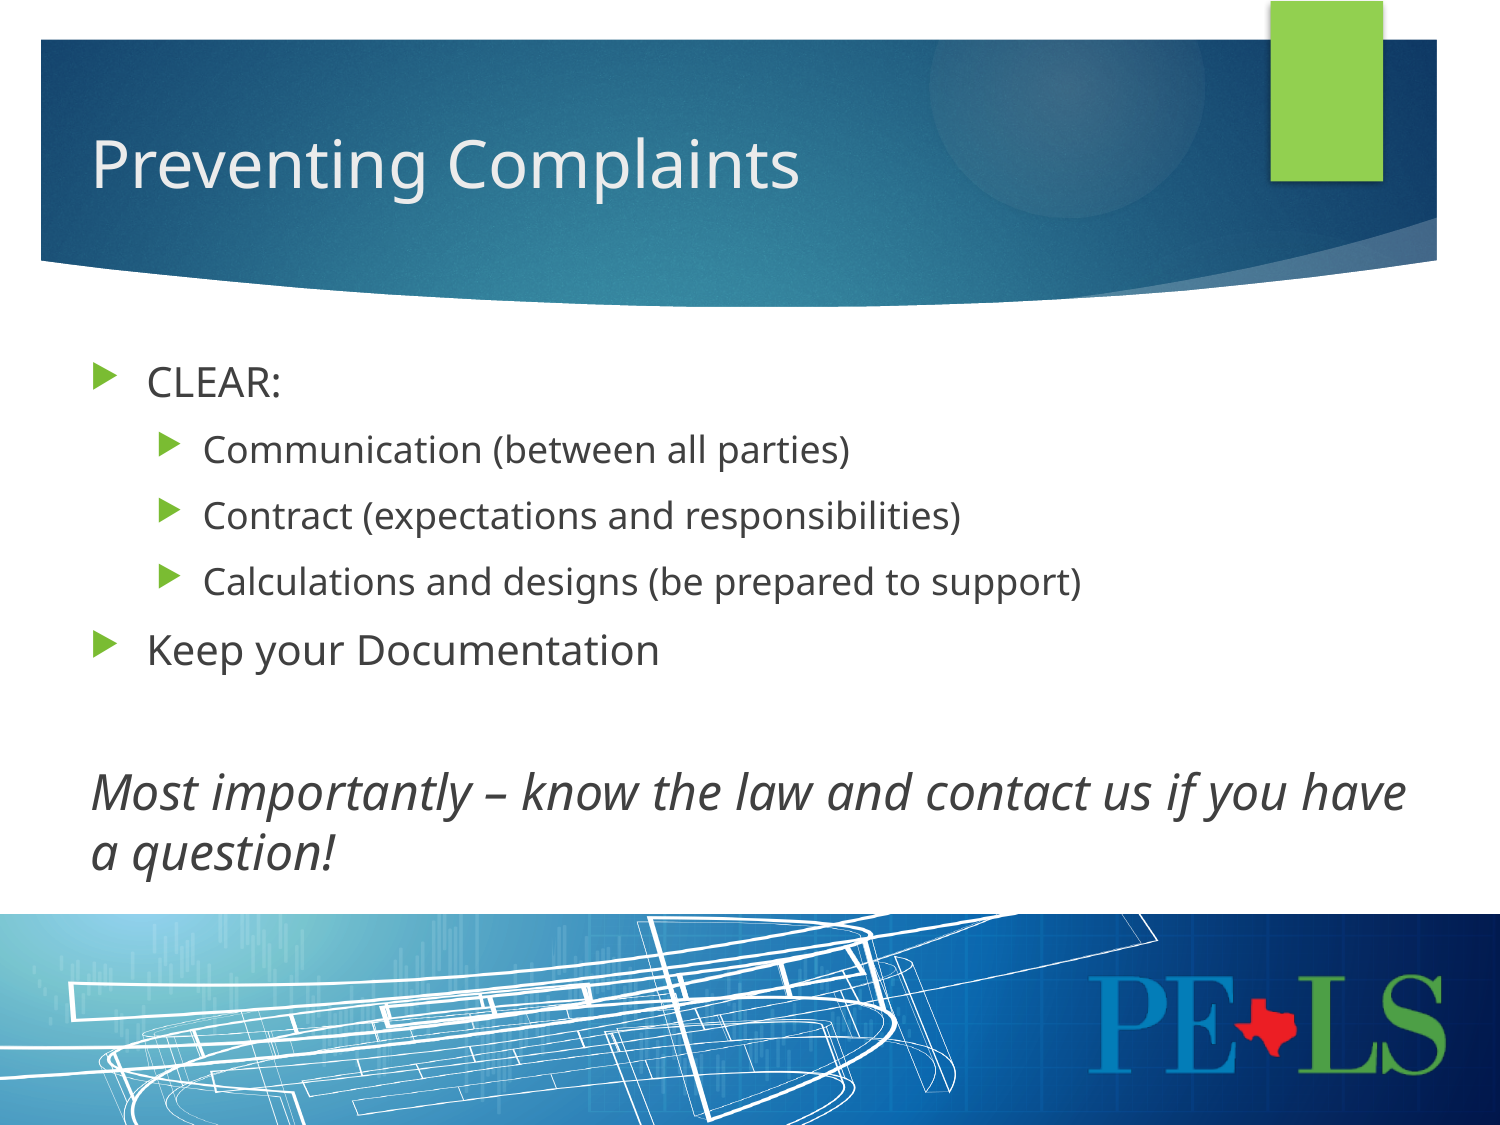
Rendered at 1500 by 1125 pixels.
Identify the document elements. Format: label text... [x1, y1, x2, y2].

list CLEAR: Communication (between all parties) Contract (expectations and responsibilities) Calculations and designs (be prepared to support) Keep your Documentation Most importantly – know the law and contact us if you have a question! [75, 347, 1425, 947]
picture [0, 914, 1500, 1125]
title Preventing Complaints [75, 68, 1425, 257]
